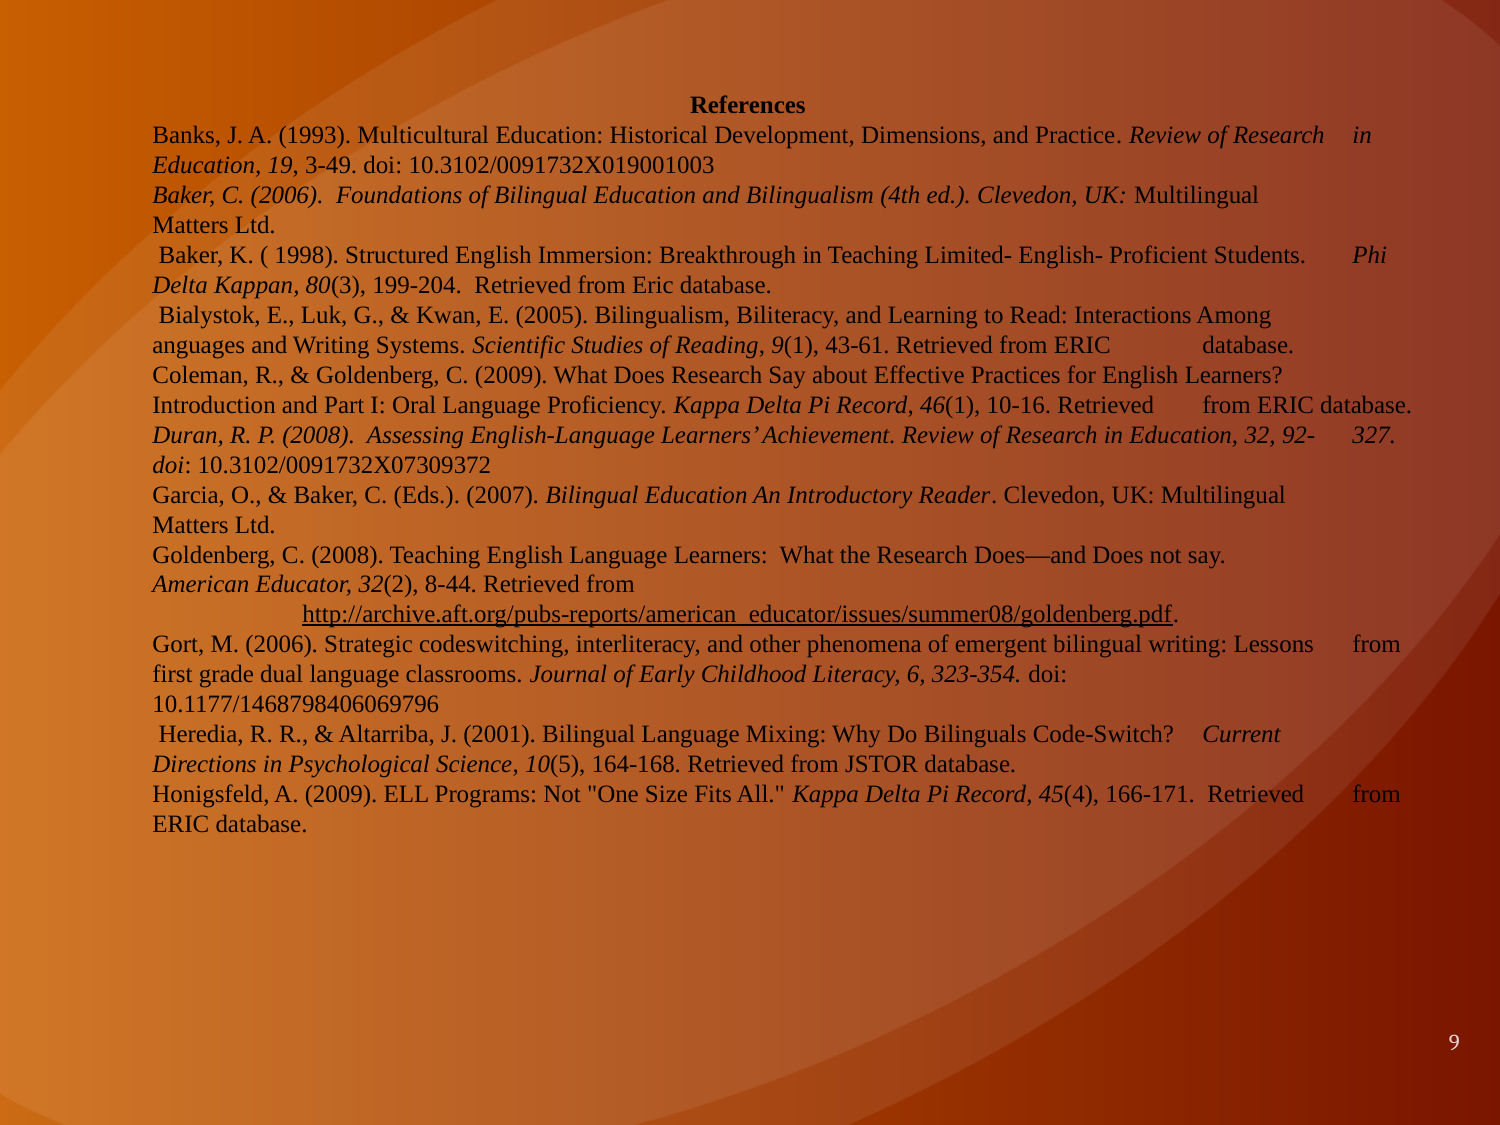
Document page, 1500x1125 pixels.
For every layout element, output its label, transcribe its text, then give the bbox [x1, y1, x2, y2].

slide_number 9 [1387, 1025, 1475, 1063]
title References Banks, J. A. (1993). Multicultural Education: Historical Development, Dimensions, and Practice. Review of Research in Education, 19, 3-49. doi: 10.3102/0091732X019001003 Baker, C. (2006). Foundations of Bilingual Education and Bilingualism (4th ed.). Clevedon, UK: Multilingual Matters Ltd. Baker, K. ( 1998). Structured English Immersion: Breakthrough in Teaching Limited- English- Proficient Students. Phi Delta Kappan, 80(3), 199-204. Retrieved from Eric database. Bialystok, E., Luk, G., & Kwan, E. (2005). Bilingualism, Biliteracy, and Learning to Read: Interactions Among anguages and Writing Systems. Scientific Studies of Reading, 9(1), 43-61. Retrieved from ERIC database. Coleman, R., & Goldenberg, C. (2009). What Does Research Say about Effective Practices for English Learners? Introduction and Part I: Oral Language Proficiency. Kappa Delta Pi Record, 46(1), 10-16. Retrieved from ERIC database. Duran, R. P. (2008). Assessing English-Language Learners’ Achievement. Review of Research in Education, 32, 92- 327. doi: 10.3102/0091732X07309372 Garcia, O., & Baker, C. (Eds.). (2007). Bilingual Education An Introductory Reader. Clevedon, UK: Multilingual Matters Ltd. Goldenberg, C. (2008). Teaching English Language Learners: What the Research Does—and Does not say. American Educator, 32(2), 8-44. Retrieved from http://archive.aft.org/pubs-reports/american_educator/issues/summer08/goldenberg.pdf. Gort, M. (2006). Strategic codeswitching, interliteracy, and other phenomena of emergent bilingual writing: Lessons from first grade dual language classrooms. Journal of Early Childhood Literacy, 6, 323-354. doi: 10.1177/1468798406069796 Heredia, R. R., & Altarriba, J. (2001). Bilingual Language Mixing: Why Do Bilinguals Code-Switch? Current Directions in Psychological Science, 10(5), 164-168. Retrieved from JSTOR database. Honigsfeld, A. (2009). ELL Programs: Not "One Size Fits All." Kappa Delta Pi Record, 45(4), 166-171. Retrieved from ERIC database. [137, 24, 1438, 875]
picture [0, 0, 1500, 1125]
